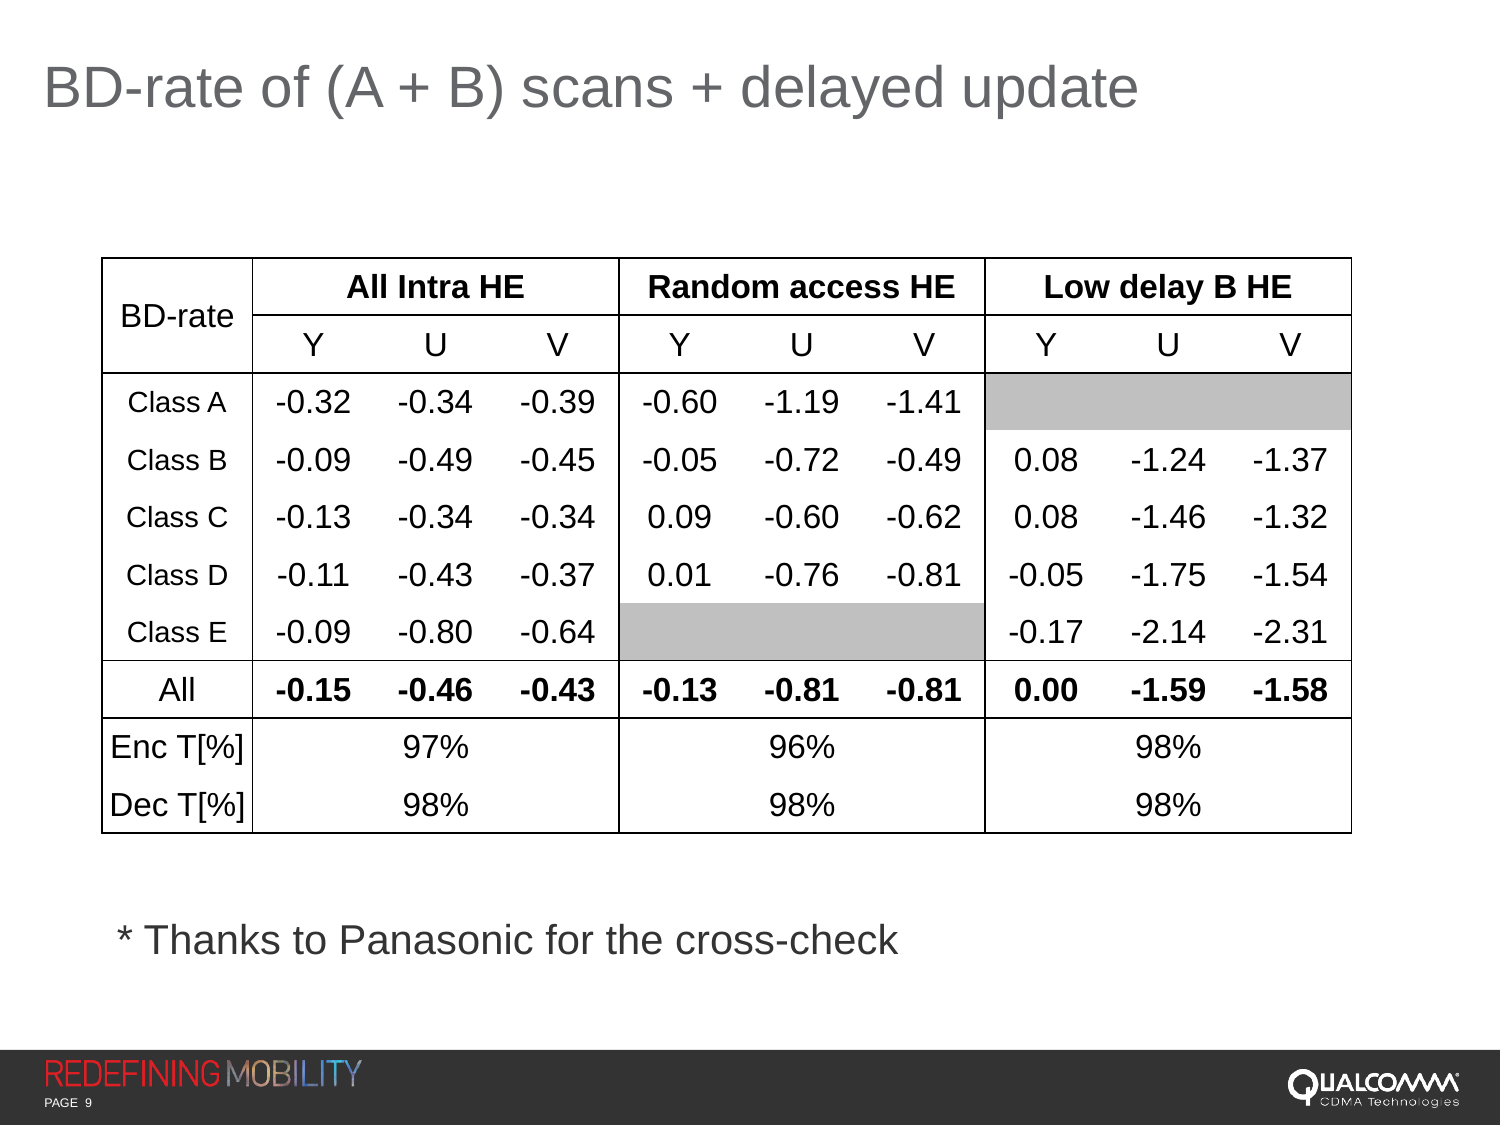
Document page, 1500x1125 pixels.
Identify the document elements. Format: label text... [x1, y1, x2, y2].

table_cell -0.15 [253, 661, 375, 717]
table_cell -0.05 [620, 430, 741, 488]
table_cell -1.54 [1229, 545, 1351, 603]
table_cell -0.13 [253, 488, 375, 545]
table_cell -0.80 [375, 603, 497, 660]
table_cell 98% [986, 719, 1351, 775]
table_cell -0.09 [253, 603, 375, 660]
table_cell 0.08 [986, 488, 1107, 545]
table_cell U [741, 316, 863, 372]
table_cell -0.62 [863, 488, 984, 545]
table_header Random access HE [620, 259, 984, 314]
table_cell Y [620, 316, 741, 372]
picture [1278, 1058, 1478, 1114]
table_cell -2.14 [1107, 603, 1229, 660]
title BD-rate of (A + B) scans + delayed update [28, 44, 1462, 138]
table_cell Enc T[%] [103, 719, 252, 775]
table_cell Class D [103, 545, 252, 603]
table_cell Class B [103, 430, 252, 488]
table_cell -0.60 [620, 374, 741, 430]
table_cell -1.24 [1107, 430, 1229, 488]
table_cell [1107, 374, 1229, 430]
table_header All Intra HE [253, 259, 618, 314]
table_cell -0.13 [620, 661, 741, 717]
table_cell -0.46 [375, 661, 497, 717]
table_cell V [497, 316, 618, 372]
table_cell -0.64 [497, 603, 618, 660]
table_cell -0.81 [741, 661, 863, 717]
table_cell U [375, 316, 497, 372]
table_cell V [863, 316, 984, 372]
table_cell -0.60 [741, 488, 863, 545]
table_cell -0.43 [375, 545, 497, 603]
table_cell -0.09 [253, 430, 375, 488]
text_box * Thanks to Panasonic for the cross-check [26, 148, 1456, 1021]
table_cell U [1107, 316, 1229, 372]
table_cell 0.01 [620, 545, 741, 603]
table_cell -0.49 [863, 430, 984, 488]
table_header Low delay B HE [986, 259, 1351, 314]
table_cell -0.05 [986, 545, 1107, 603]
table_cell [741, 603, 863, 660]
table_cell -0.32 [253, 374, 375, 430]
table_cell V [1229, 316, 1351, 372]
table_cell [863, 603, 984, 660]
table_cell 0.08 [986, 430, 1107, 488]
table_cell -0.34 [375, 488, 497, 545]
table_cell Y [986, 316, 1107, 372]
table_cell 97% [253, 719, 618, 775]
table_cell Y [253, 316, 375, 372]
table_cell -0.39 [497, 374, 618, 430]
table_cell -0.11 [253, 545, 375, 603]
table_cell [1229, 374, 1351, 430]
table_cell -1.75 [1107, 545, 1229, 603]
table_cell -2.31 [1229, 603, 1351, 660]
table_cell -0.76 [741, 545, 863, 603]
table_cell 98% [986, 775, 1351, 832]
table_cell Class E [103, 603, 252, 660]
table_cell -1.58 [1229, 661, 1351, 717]
table_cell -0.81 [863, 661, 984, 717]
table_cell -0.43 [497, 661, 618, 717]
table_cell 98% [620, 775, 984, 832]
table_cell -1.37 [1229, 430, 1351, 488]
table_cell -0.49 [375, 430, 497, 488]
table_cell 98% [253, 775, 618, 832]
table_cell Dec T[%] [103, 775, 252, 832]
table_cell -0.34 [375, 374, 497, 430]
table_cell -0.34 [497, 488, 618, 545]
picture [30, 1048, 372, 1099]
table_cell -0.37 [497, 545, 618, 603]
table_cell -1.59 [1107, 661, 1229, 717]
table_cell [986, 374, 1107, 430]
table_cell 96% [620, 719, 984, 775]
table_cell -0.81 [863, 545, 984, 603]
table_cell -0.45 [497, 430, 618, 488]
table_cell -0.72 [741, 430, 863, 488]
table_cell -1.32 [1229, 488, 1351, 545]
table_cell [620, 603, 741, 660]
table_header BD-rate [103, 259, 252, 372]
table_cell Class C [103, 488, 252, 545]
table_cell 0.00 [986, 661, 1107, 717]
table_cell Class A [103, 374, 252, 430]
table_cell -1.19 [741, 374, 863, 430]
table_cell -0.17 [986, 603, 1107, 660]
table_cell -1.46 [1107, 488, 1229, 545]
table_cell 0.09 [620, 488, 741, 545]
table_cell All [103, 661, 252, 717]
table_cell -1.41 [863, 374, 984, 430]
